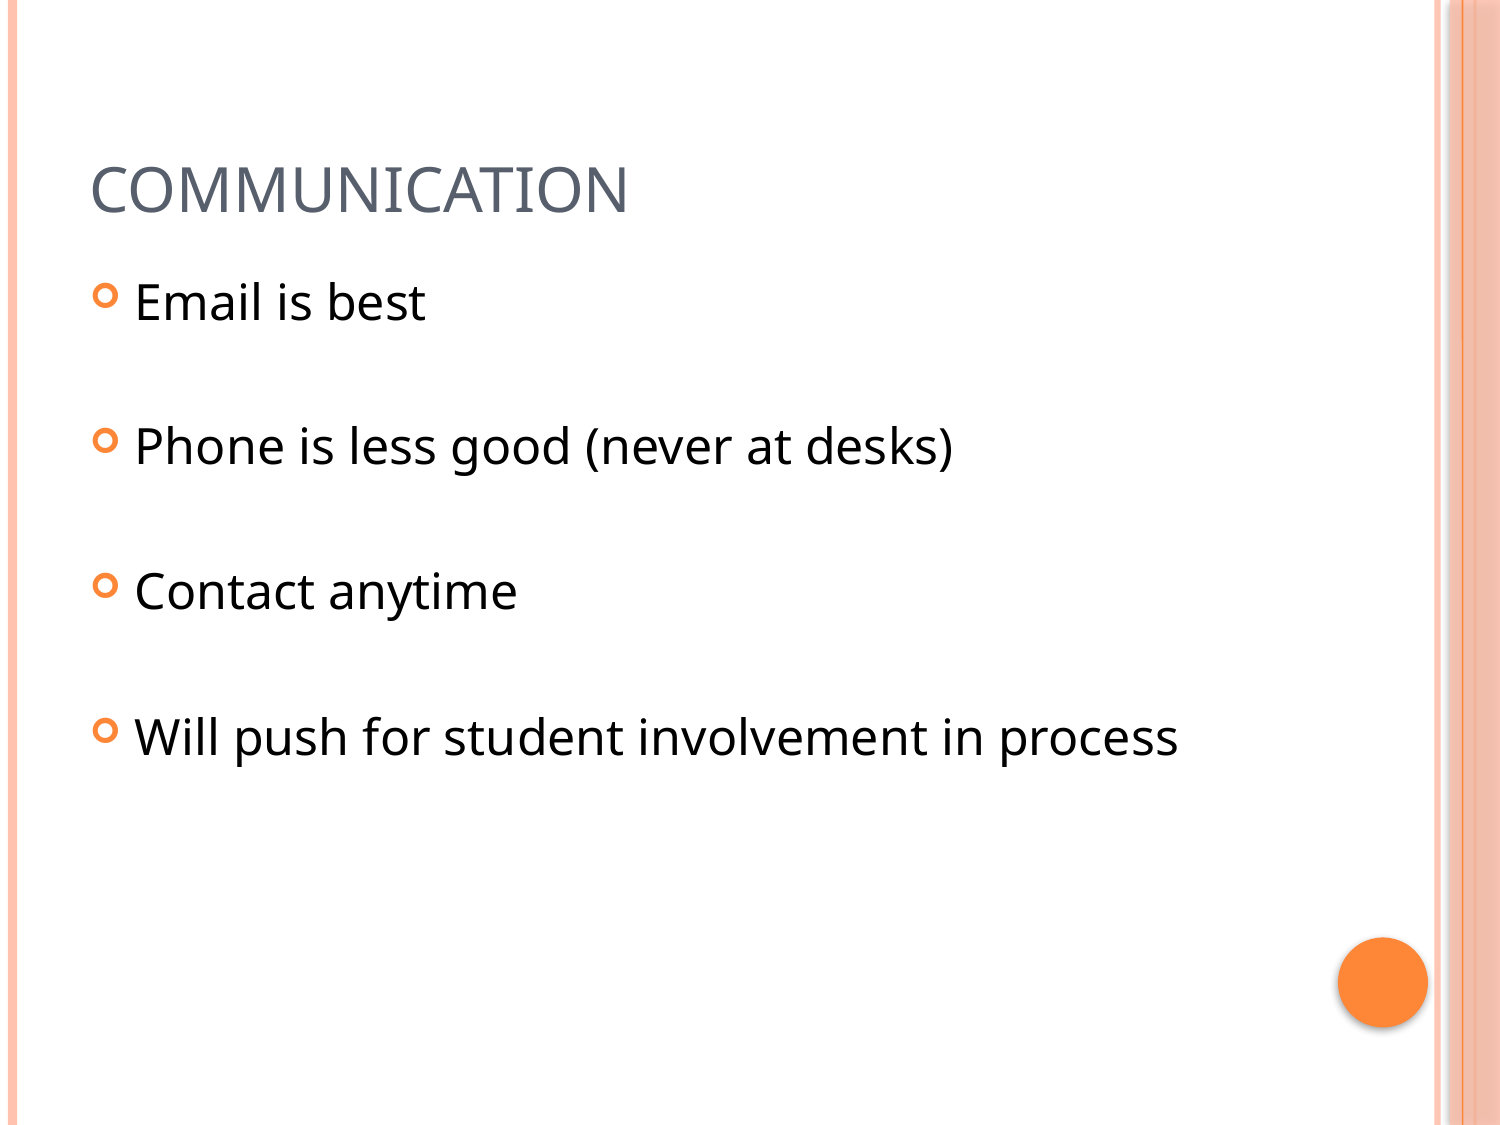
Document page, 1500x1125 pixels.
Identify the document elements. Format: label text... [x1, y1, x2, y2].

title Communication [75, 45, 1300, 233]
list Email is best Phone is less good (never at desks) Contact anytime Will push for student involvement in process [75, 262, 1300, 1062]
